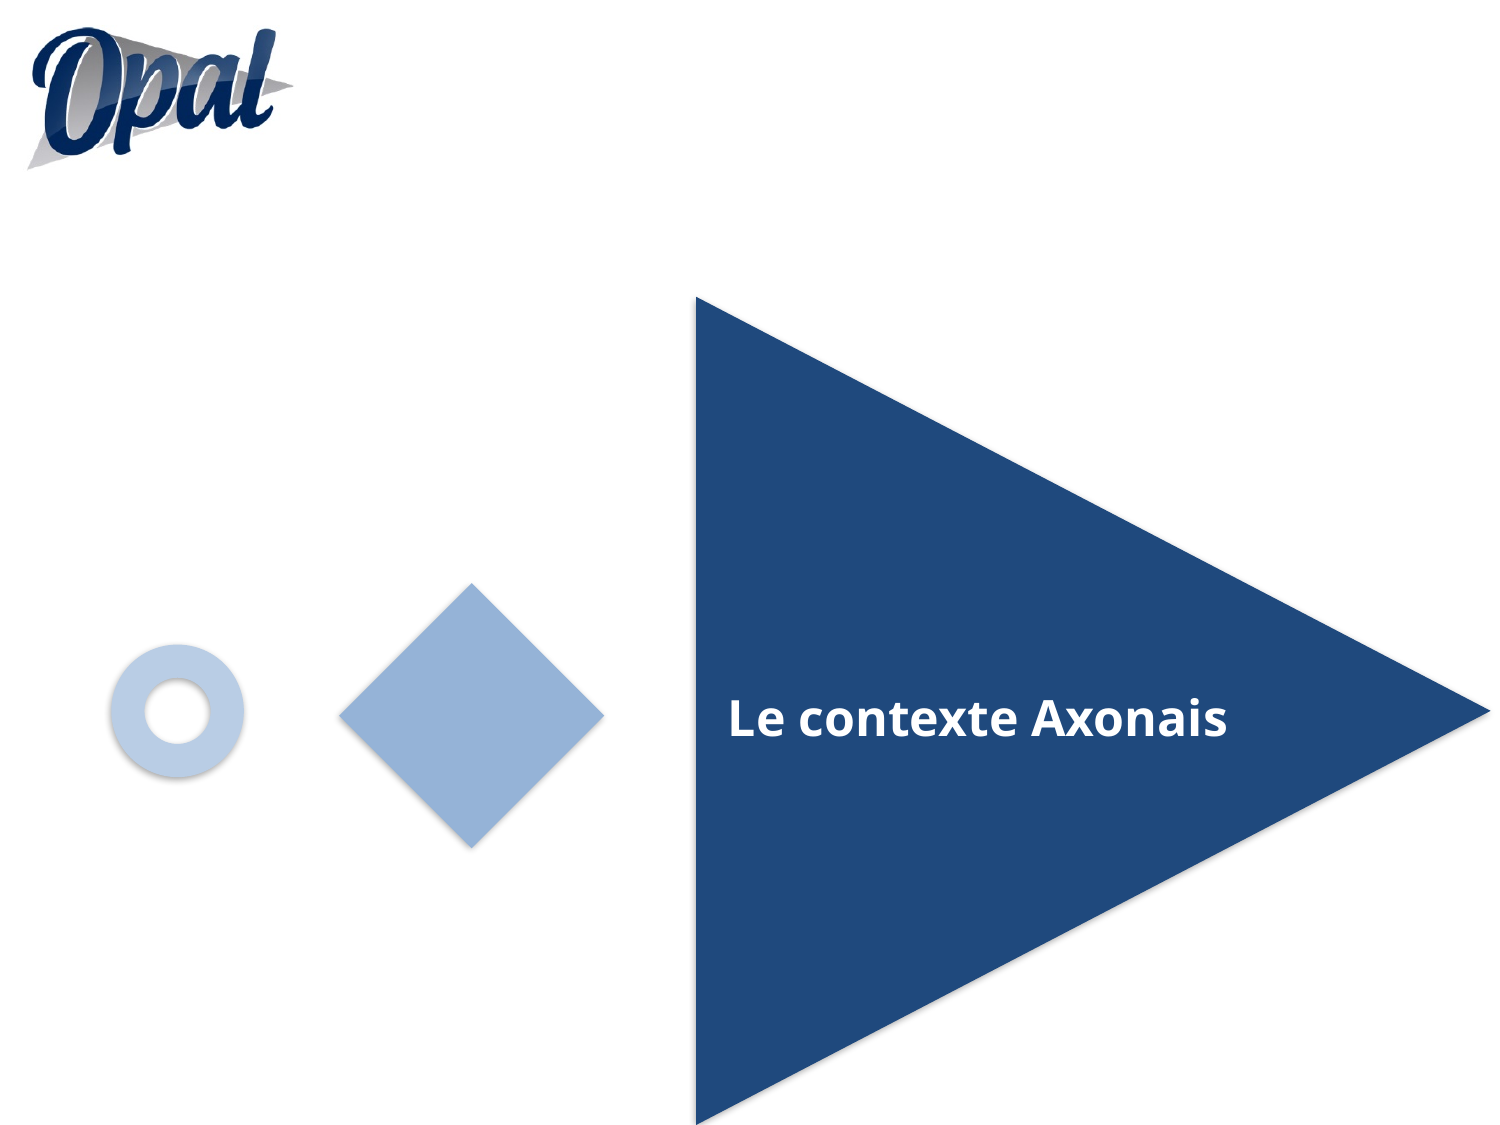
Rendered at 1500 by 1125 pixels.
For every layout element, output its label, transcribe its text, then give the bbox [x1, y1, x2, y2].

title Le contexte Axonais [712, 660, 1431, 772]
picture [22, 25, 298, 172]
